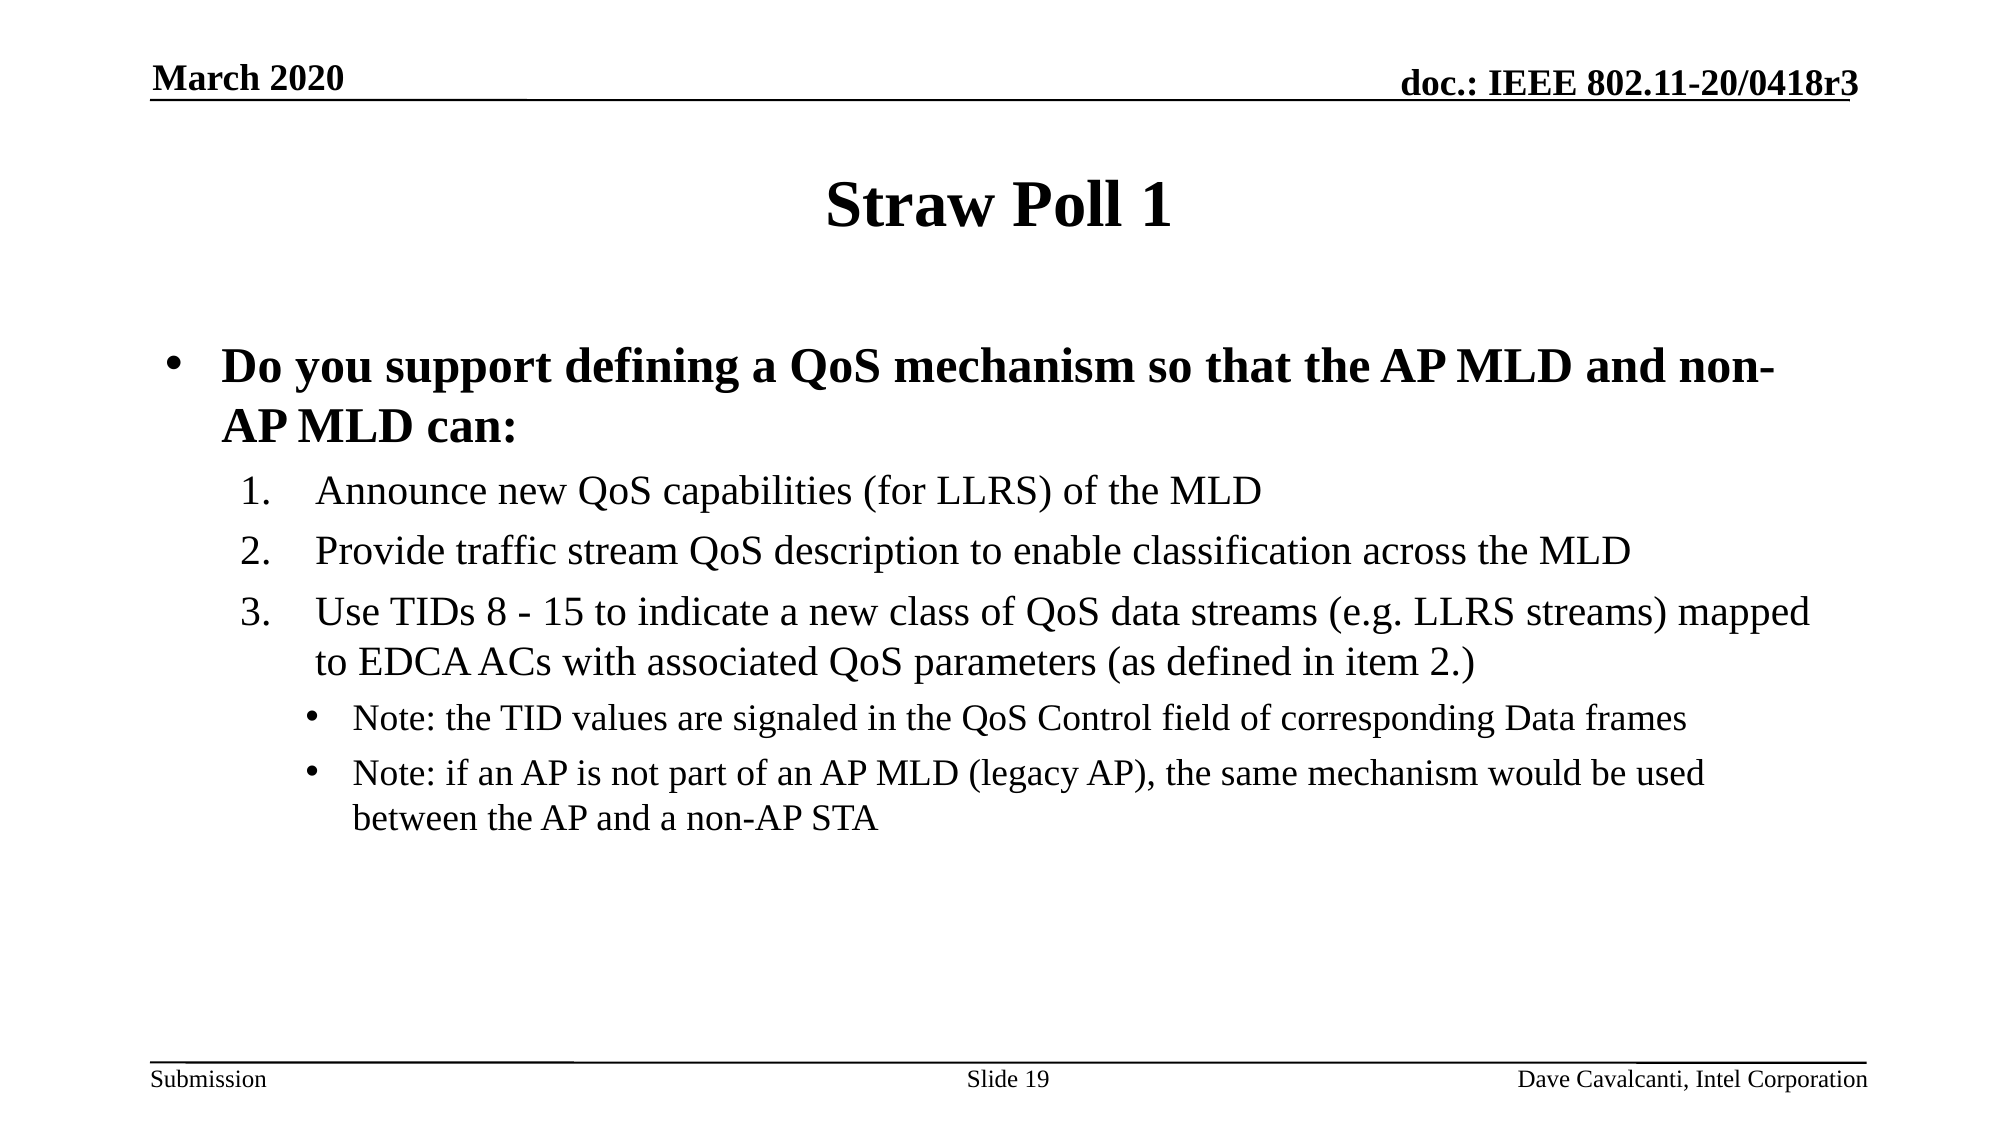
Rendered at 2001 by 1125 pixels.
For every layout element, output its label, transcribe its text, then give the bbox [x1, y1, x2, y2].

list Do you support defining a QoS mechanism so that the AP MLD and non-AP MLD can: Announce new QoS capabilities (for LLRS) of the MLD Provide traffic stream QoS description to enable classification across the MLD Use TIDs 8 - 15 to indicate a new class of QoS data streams (e.g. LLRS streams) mapped to EDCA ACs with associated QoS parameters (as defined in item 2.) Note: the TID values are signaled in the QoS Control field of corresponding Data frames Note: if an AP is not part of an AP MLD (legacy AP), the same mechanism would be used between the AP and a non-AP STA [149, 324, 1850, 1000]
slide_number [152, 52, 563, 99]
slide_number Slide 19 [950, 1061, 1067, 1123]
footer Dave Cavalcanti, Intel Corporation [1171, 1061, 1869, 1093]
title Straw Poll 1 [149, 112, 1850, 288]
